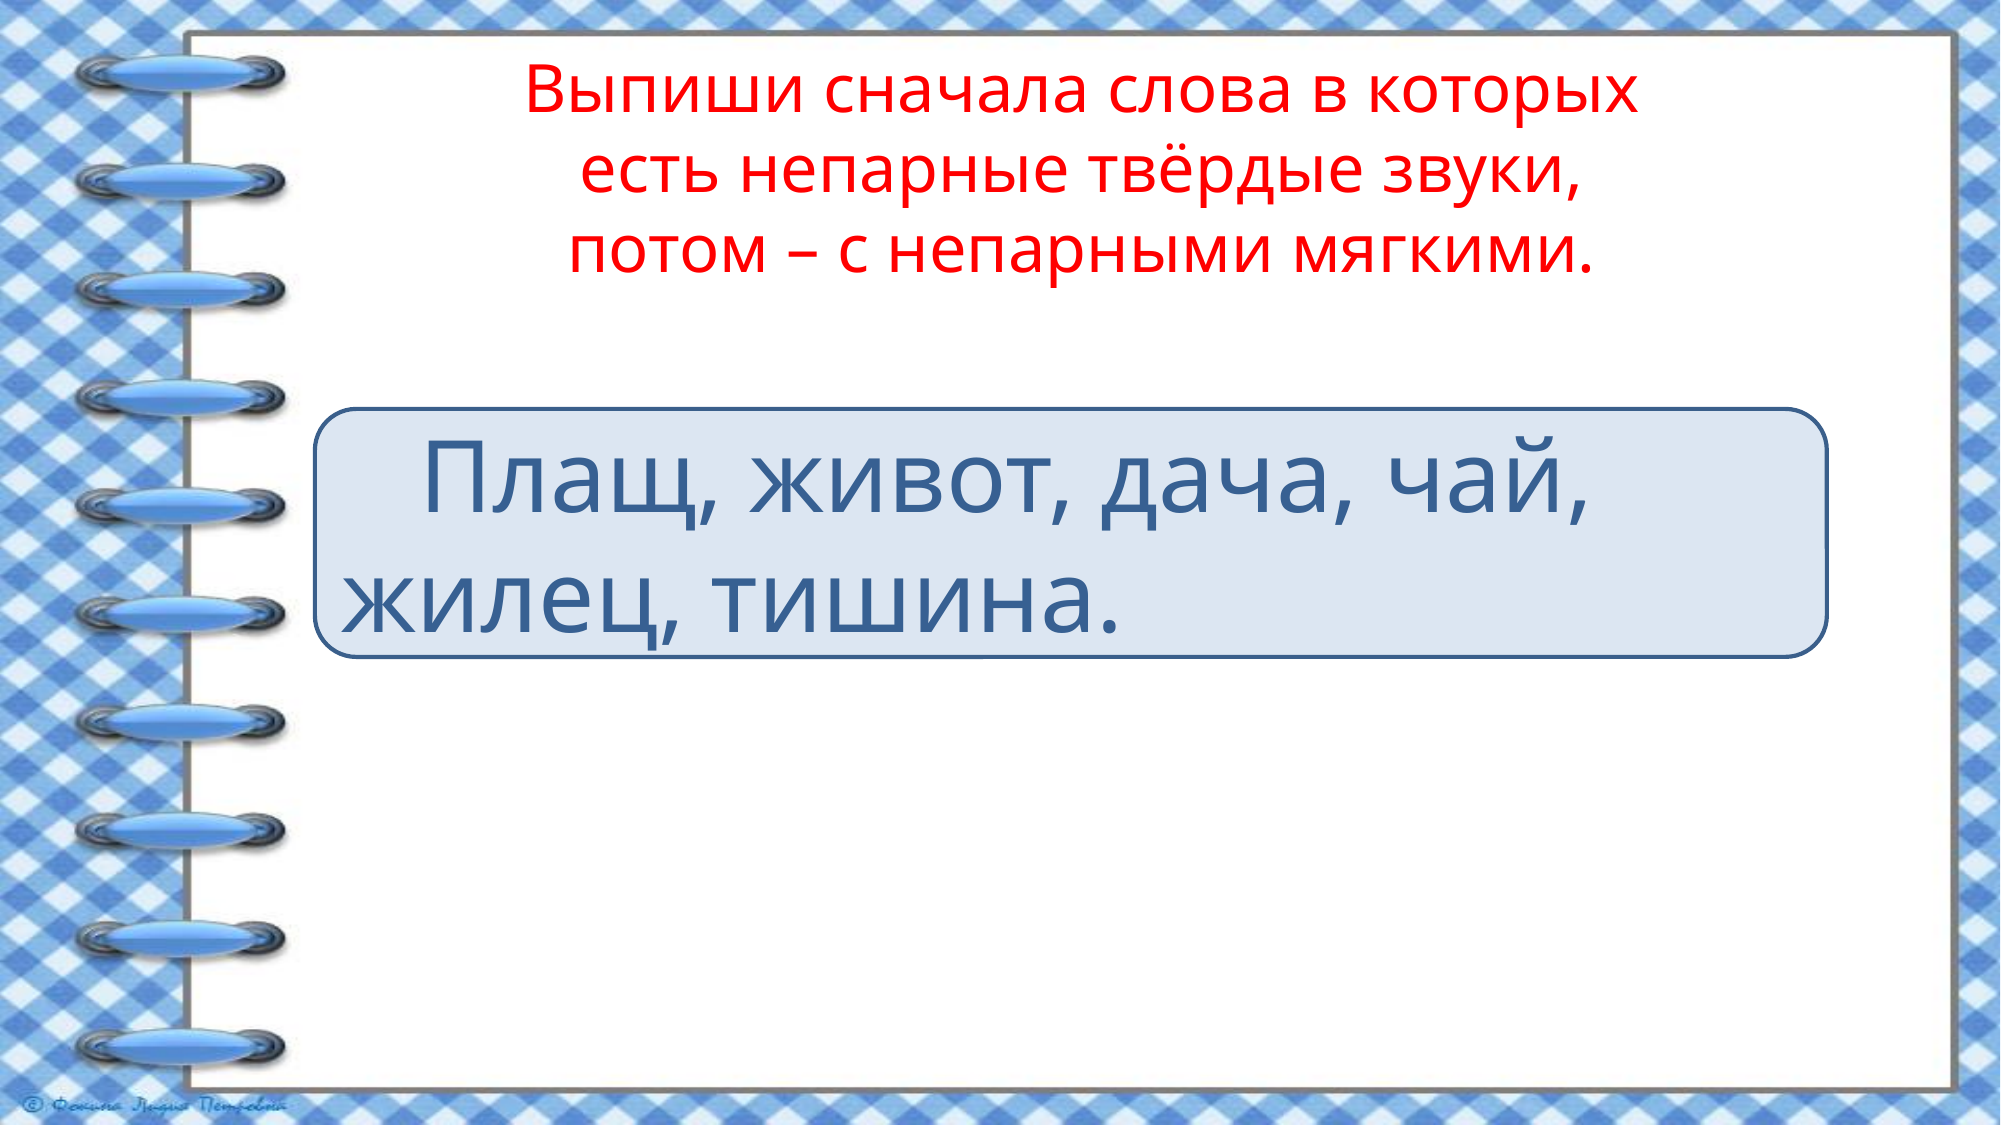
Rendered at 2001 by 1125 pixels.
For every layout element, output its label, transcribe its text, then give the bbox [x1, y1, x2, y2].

text_box Выпиши сначала слова в которых есть непарные твёрдые звуки, потом – с непарными мягкими. [467, 38, 1698, 143]
picture [0, 0, 2001, 1125]
text_box Плащ, живот, дача, чай, жилец, тишина. [312, 406, 1829, 660]
